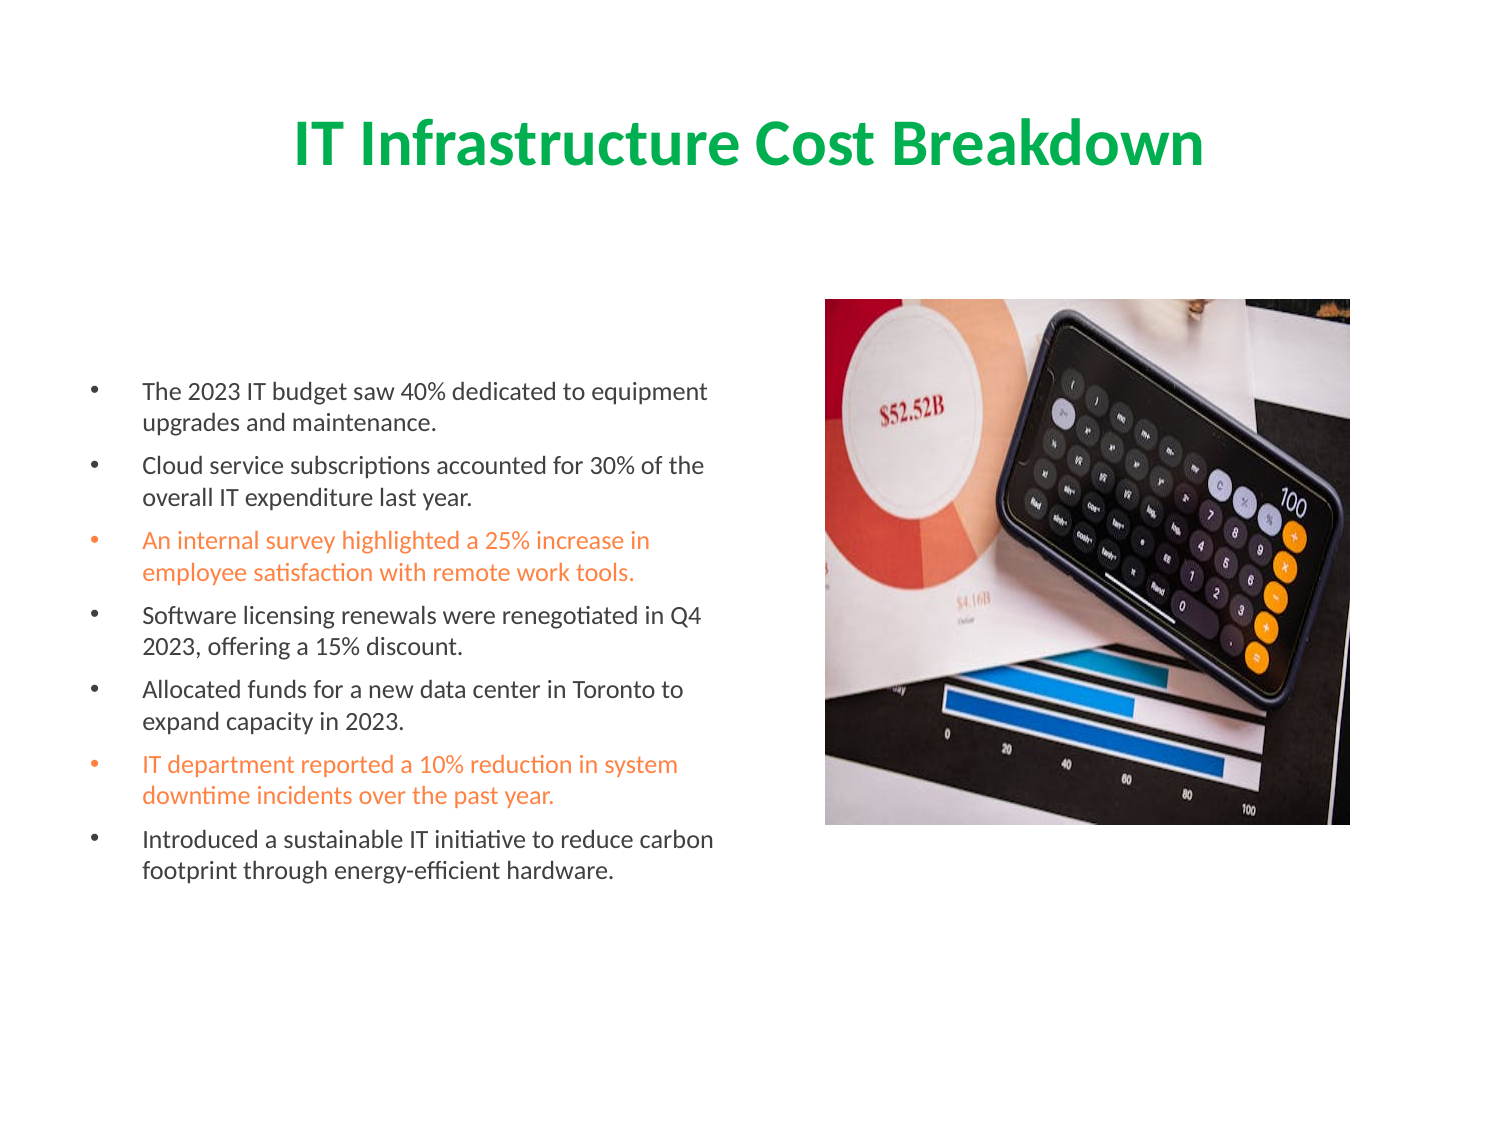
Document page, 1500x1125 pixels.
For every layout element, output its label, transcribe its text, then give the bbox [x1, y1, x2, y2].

list The 2023 IT budget saw 40% dedicated to equipment upgrades and maintenance. Cloud service subscriptions accounted for 30% of the overall IT expenditure last year. An internal survey highlighted a 25% increase in employee satisfaction with remote work tools. Software licensing renewals were renegotiated in Q4 2023, offering a 15% discount. Allocated funds for a new data center in Toronto to expand capacity in 2023. IT department reported a 10% reduction in system downtime incidents over the past year. Introduced a sustainable IT initiative to reduce carbon footprint through energy-efficient hardware. [75, 298, 750, 899]
picture [824, 299, 1351, 826]
title IT Infrastructure Cost Breakdown [75, 45, 1425, 233]
